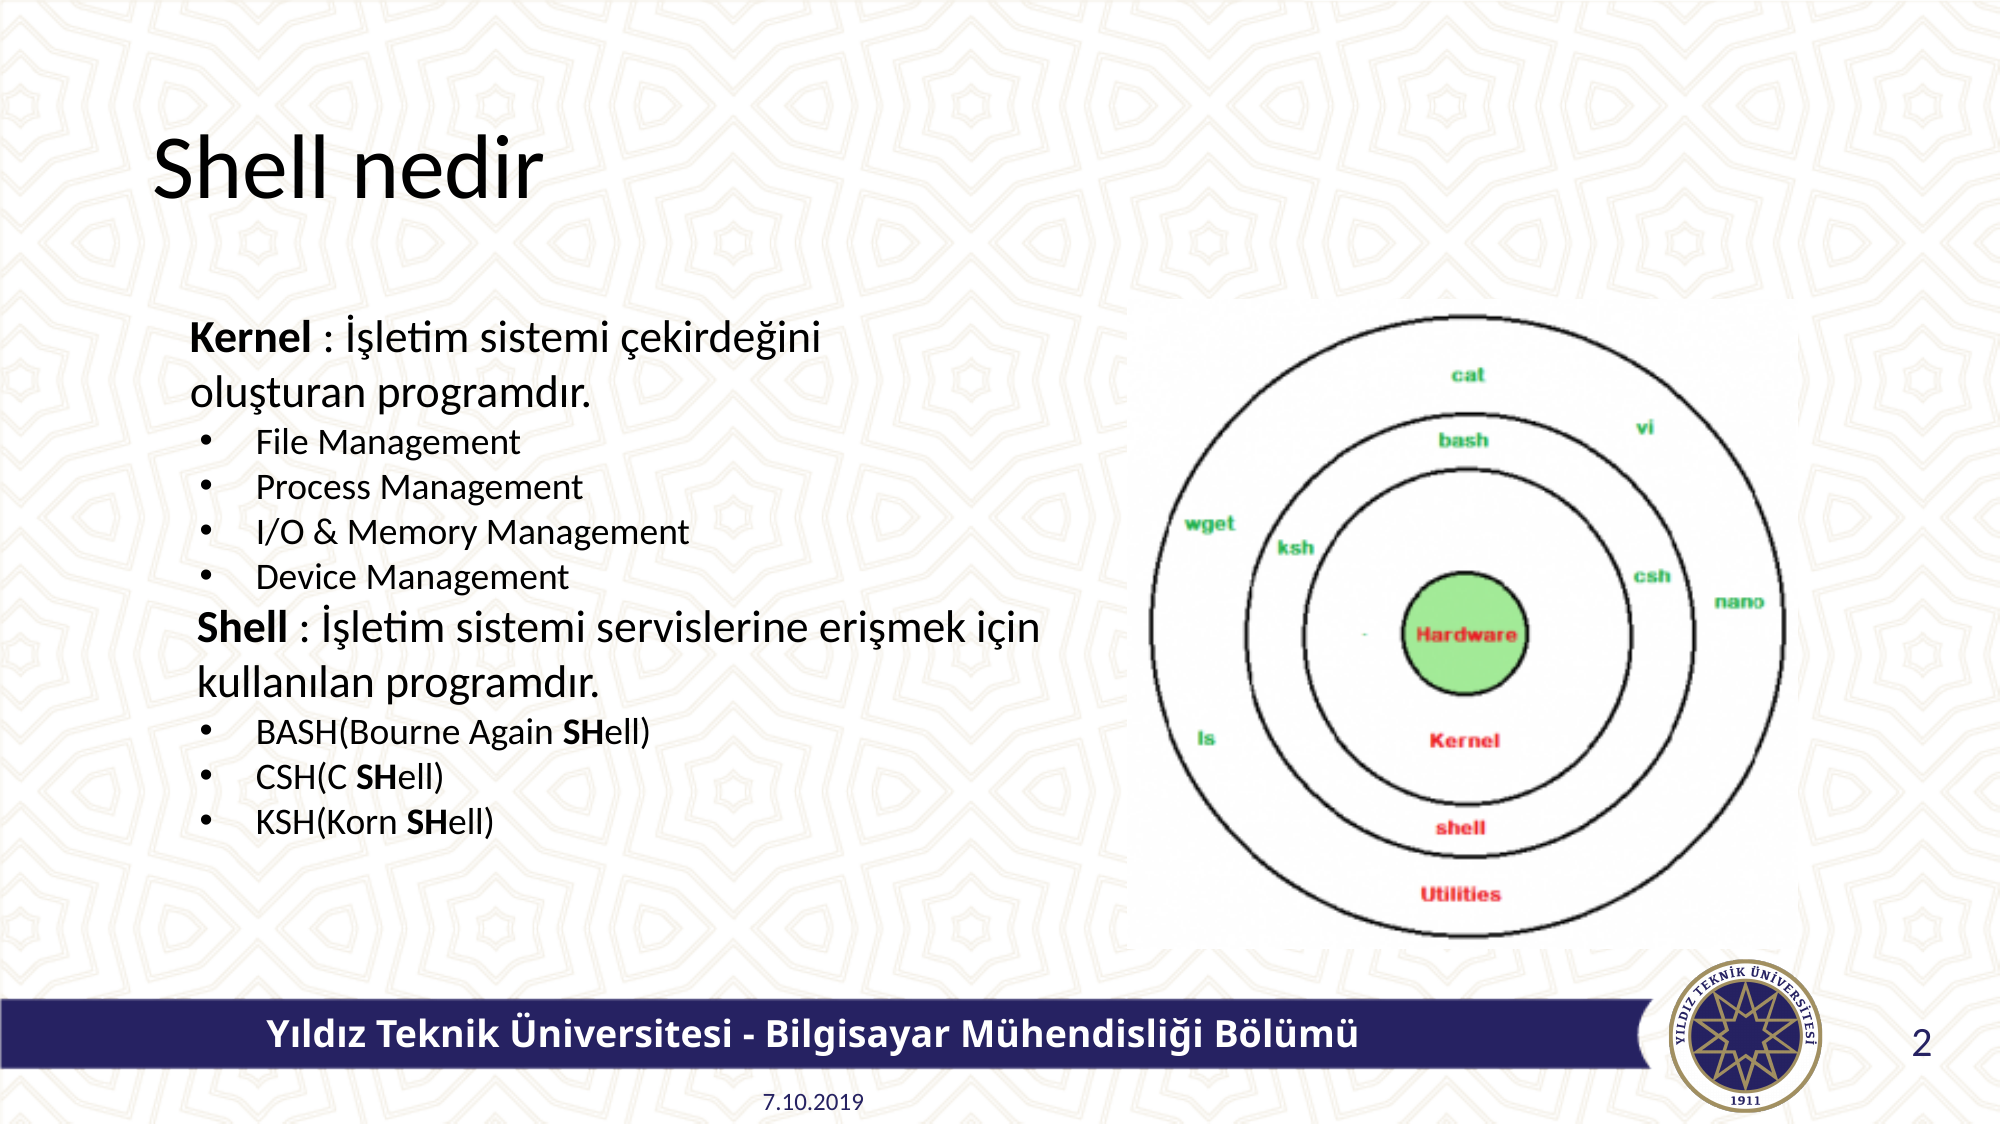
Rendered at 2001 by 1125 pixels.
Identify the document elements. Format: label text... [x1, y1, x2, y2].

list Kernel : İşletim sistemi çekirdeğini oluşturan programdır. File Management Process Management I/O & Memory Management Device Management Shell : İşletim sistemi servislerine erişmek için kullanılan programdır. BASH(Bourne Again SHell) CSH(C SHell) KSH(Korn SHell) [137, 299, 1863, 982]
slide_number 2 [1844, 1010, 2000, 1071]
title Shell nedir [137, 59, 1863, 278]
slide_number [0, 1070, 1628, 1125]
picture [0, 0, 2000, 1125]
footer Yıldız Teknik Üniversitesi - Bilgisayar Mühendisliği Bölümü [0, 997, 1628, 1069]
